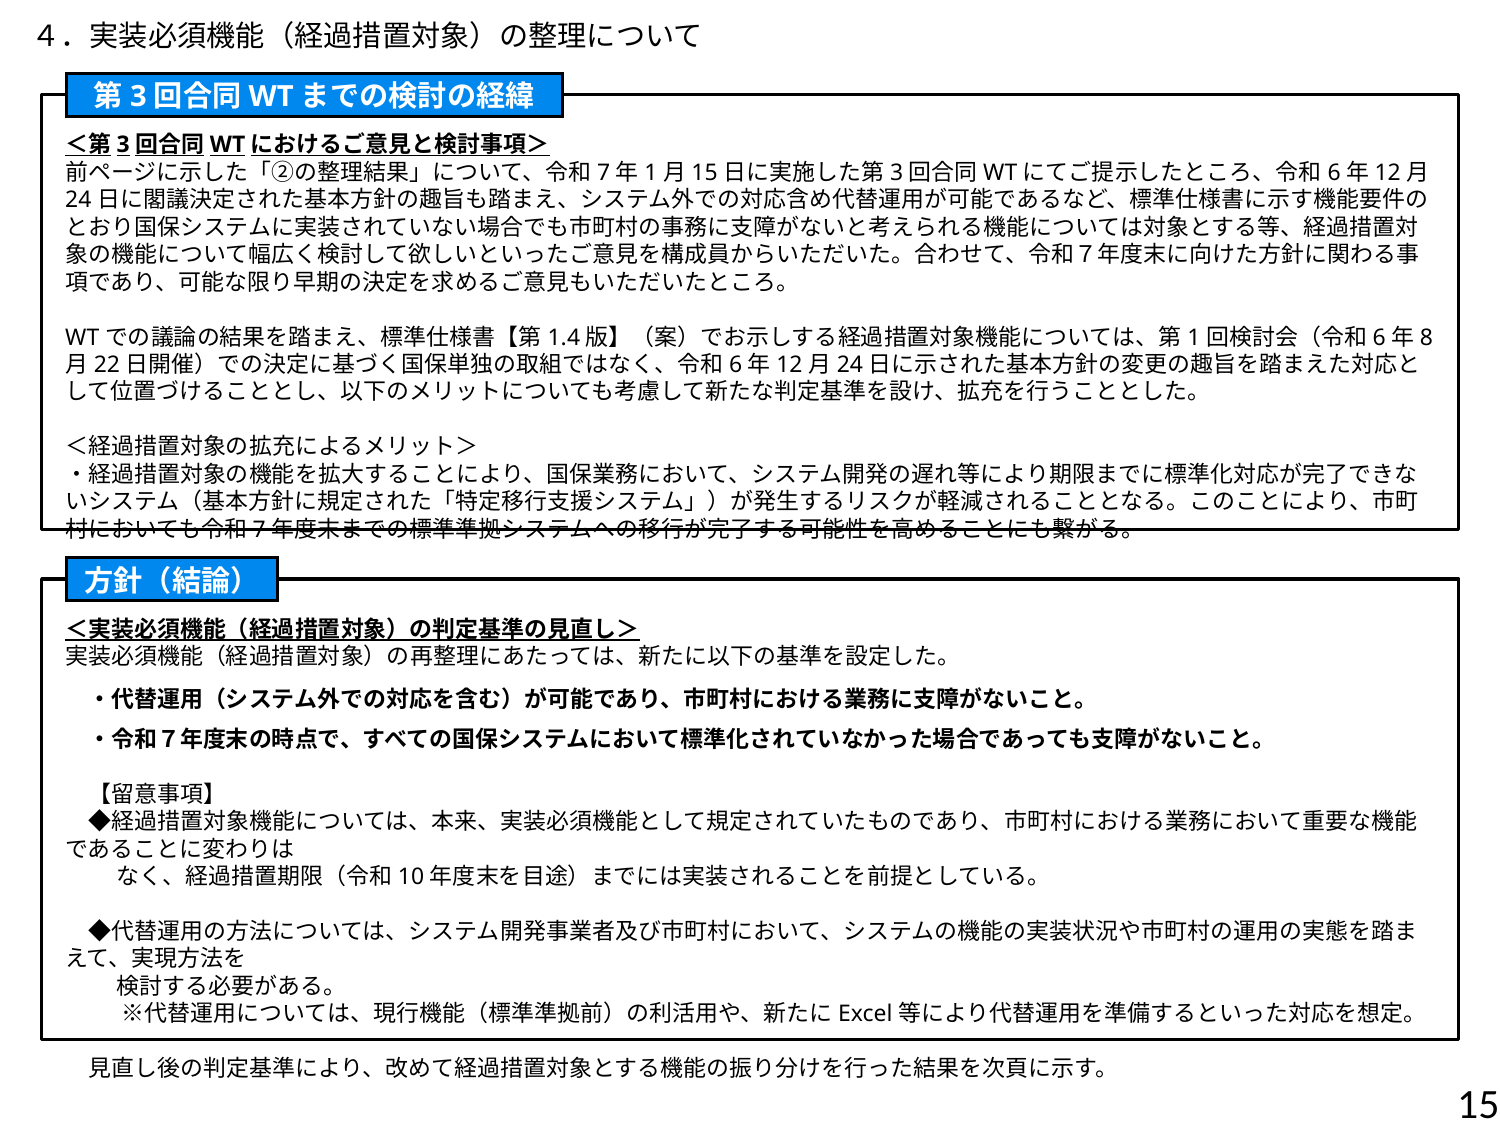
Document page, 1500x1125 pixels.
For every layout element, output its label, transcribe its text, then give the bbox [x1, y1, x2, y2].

slide_number 15 [1164, 1072, 1500, 1125]
text_box ＜第3回合同WTにおけるご意見と検討事項＞ 前ページに示した「②の整理結果」について、令和7年1月15日に実施した第3回合同WTにてご提示したところ、令和6年12月24日に閣議決定された基本方針の趣旨も踏まえ、システム外での対応含め代替運用が可能であるなど、標準仕様書に示す機能要件のとおり国保システムに実装されていない場合でも市町村の事務に支障がないと考えられる機能については対象とする等、経過措置対象の機能について幅広く検討して欲しいといったご意見を構成員からいただいた。合わせて、令和７年度末に向けた方針に関わる事項であり、可能な限り早期の決定を求めるご意見もいただいたところ。 WTでの議論の結果を踏まえ、標準仕様書【第1.4版】（案）でお示しする経過措置対象機能については、第1回検討会（令和6年8月22日開催）での決定に基づく国保単独の取組ではなく、令和6年12月24日に示された基本方針の変更の趣旨を踏まえた対応として位置づけることとし、以下のメリットについても考慮して新たな判定基準を設け、拡充を行うこととした。 ＜経過措置対象の拡充によるメリット＞ ・経過措置対象の機能を拡大することにより、国保業務において、システム開発の遅れ等により期限までに標準化対応が完了できないシステム（基本方針に規定された「特定移行支援システム」）が発生するリスクが軽減されることとなる。このことにより、市町村においても令和7年度末までの標準準拠システムへの移行が完了する可能性を高めることにも繋がる。 [41, 94, 1459, 530]
text_box 第3回合同WTまでの検討の経緯 [65, 72, 563, 117]
text_box ＜実装必須機能（経過措置対象）の判定基準の見直し＞ 実装必須機能（経過措置対象）の再整理にあたっては、新たに以下の基準を設定した。 ・代替運用（システム外での対応を含む）が可能であり、市町村における業務に支障がないこと。 ・令和７年度末の時点で、すべての国保システムにおいて標準化されていなかった場合であっても支障がないこと。 【留意事項】 ◆経過措置対象機能については、本来、実装必須機能として規定されていたものであり、市町村における業務において重要な機能であることに変わりは なく、経過措置期限（令和10年度末を目途）までには実装されることを前提としている。 ◆代替運用の方法については、システム開発事業者及び市町村において、システムの機能の実装状況や市町村の運用の実態を踏まえて、実現方法を 検討する必要がある。 ※代替運用については、現行機能（標準準拠前）の利活用や、新たにExcel等により代替運用を準備するといった対応を想定。 見直し後の判定基準により、改めて経過措置対象とする機能の振り分けを行った結果を次頁に示す。 [41, 579, 1459, 1040]
text_box ４．実装必須機能（経過措置対象）の整理について [16, 2, 1440, 49]
text_box 方針（結論） [65, 557, 279, 602]
